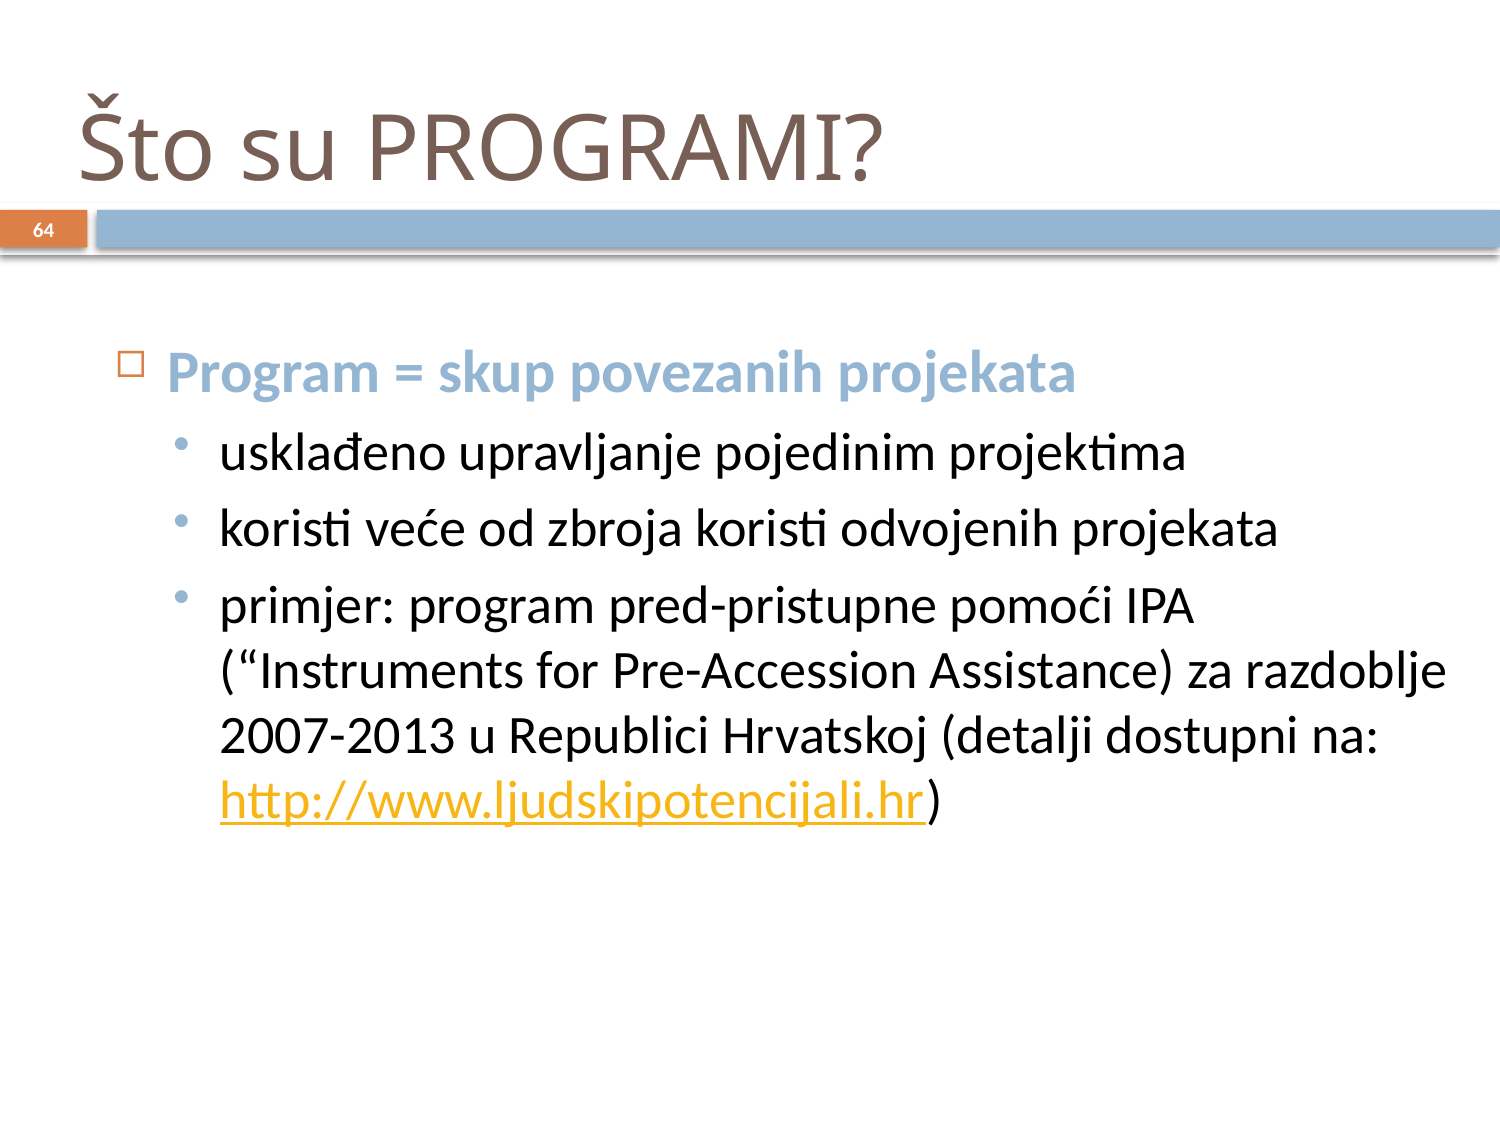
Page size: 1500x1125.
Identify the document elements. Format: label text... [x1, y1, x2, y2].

list Program = skup povezanih projekata usklađeno upravljanje pojedinim projektima koristi veće od zbroja koristi odvojenih projekata primjer: program pred-pristupne pomoći IPA (“Instruments for Pre-Accession Assistance) za razdoblje 2007-2013 u Republici Hrvatskoj (detalji dostupni na: http://www.ljudskipotencijali.hr) [99, 324, 1500, 917]
title Što su PROGRAMI? [62, 37, 1438, 251]
slide_number 64 [0, 208, 88, 249]
